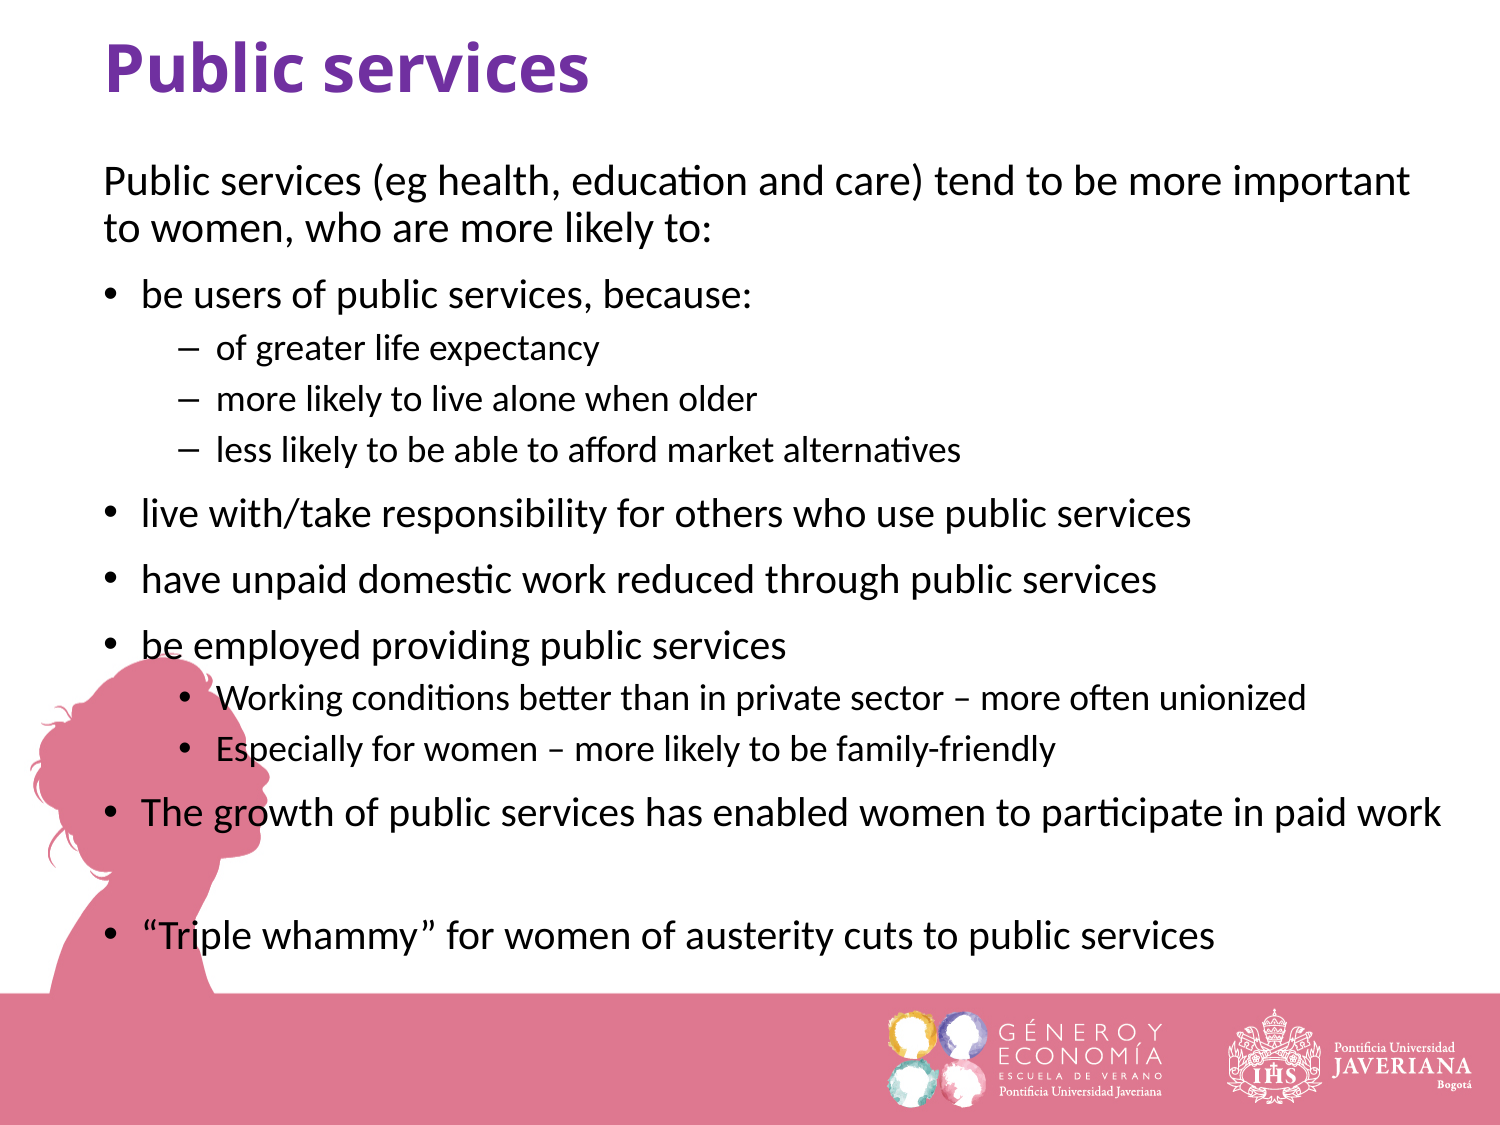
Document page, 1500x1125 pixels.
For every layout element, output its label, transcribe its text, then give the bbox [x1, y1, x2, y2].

picture [0, 0, 1500, 1125]
list Public services (eg health, education and care) tend to be more important to women, who are more likely to: be users of public services, because: of greater life expectancy more likely to live alone when older less likely to be able to afford market alternatives live with/take responsibility for others who use public services have unpaid domestic work reduced through public services be employed providing public services Working conditions better than in private sector – more often unionized Especially for women – more likely to be family-friendly The growth of public services has enabled women to participate in paid work “Triple whammy” for women of austerity cuts to public services [88, 149, 1470, 1125]
title Public services [88, 0, 1412, 142]
